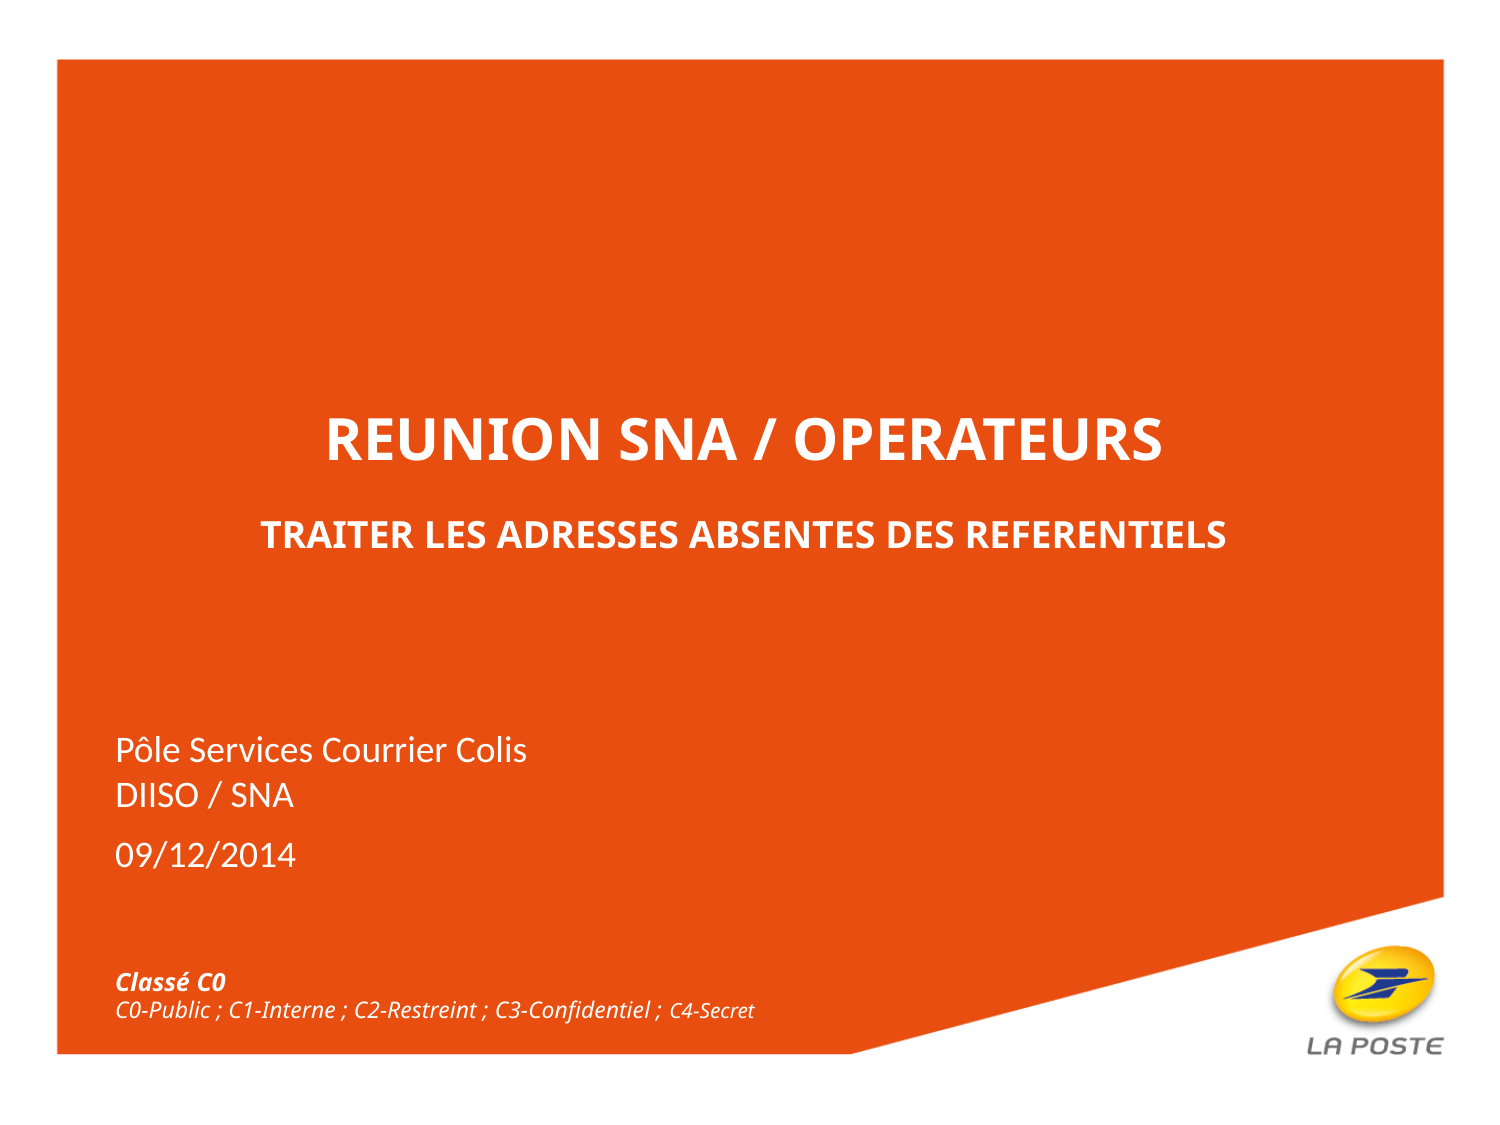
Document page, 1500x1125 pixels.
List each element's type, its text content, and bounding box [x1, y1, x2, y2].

footer REUNION SNA / OPERATEURS [100, 290, 1388, 480]
text_box Pôle Services Courrier Colis DIISO / SNA [100, 716, 833, 823]
text_box 09/12/2014 [100, 822, 450, 883]
picture [0, 0, 1500, 1125]
subtitle TRAITER LES ADRESSES ABSENTES DES REFERENTIELS [100, 503, 1388, 705]
text_box Classé C0 C0-Public ; C1-Interne ; C2-Restreint ; C3-Confidentiel ; C4-Secret [100, 990, 1128, 1059]
